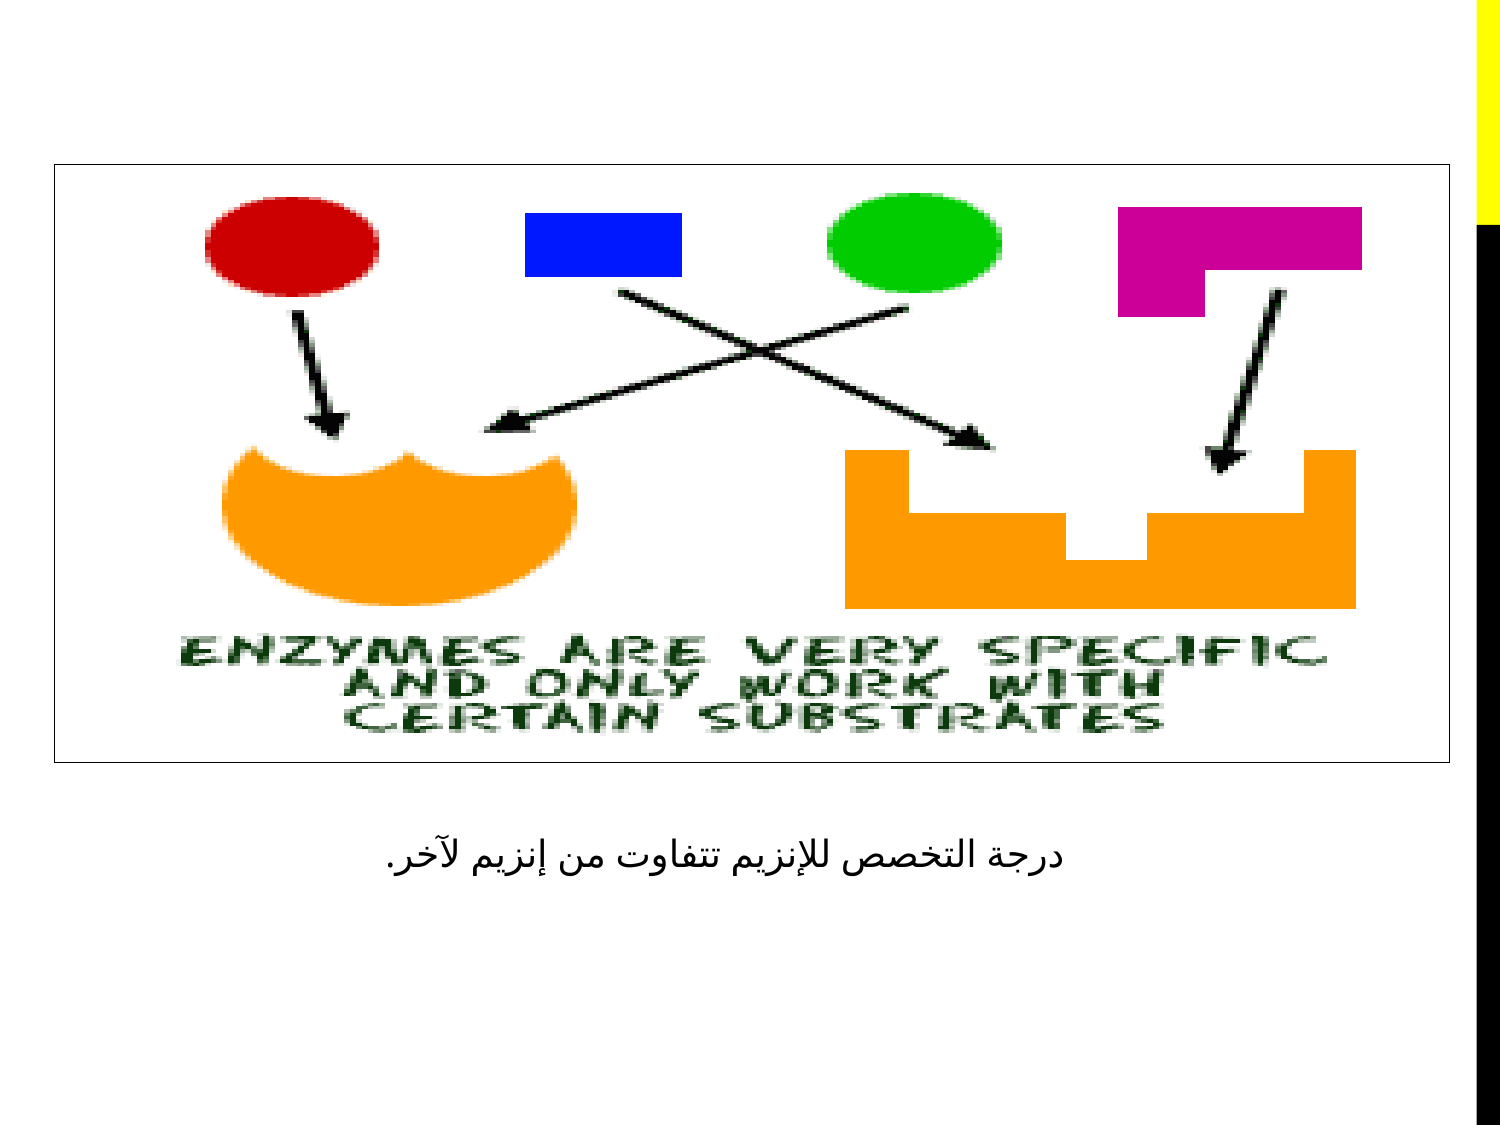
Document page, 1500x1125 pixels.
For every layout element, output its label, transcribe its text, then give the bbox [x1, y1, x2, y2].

text_box درجة التخصص للإنزيم تتفاوت من إنزيم لآخر. [370, 800, 1080, 883]
picture [54, 163, 1451, 763]
